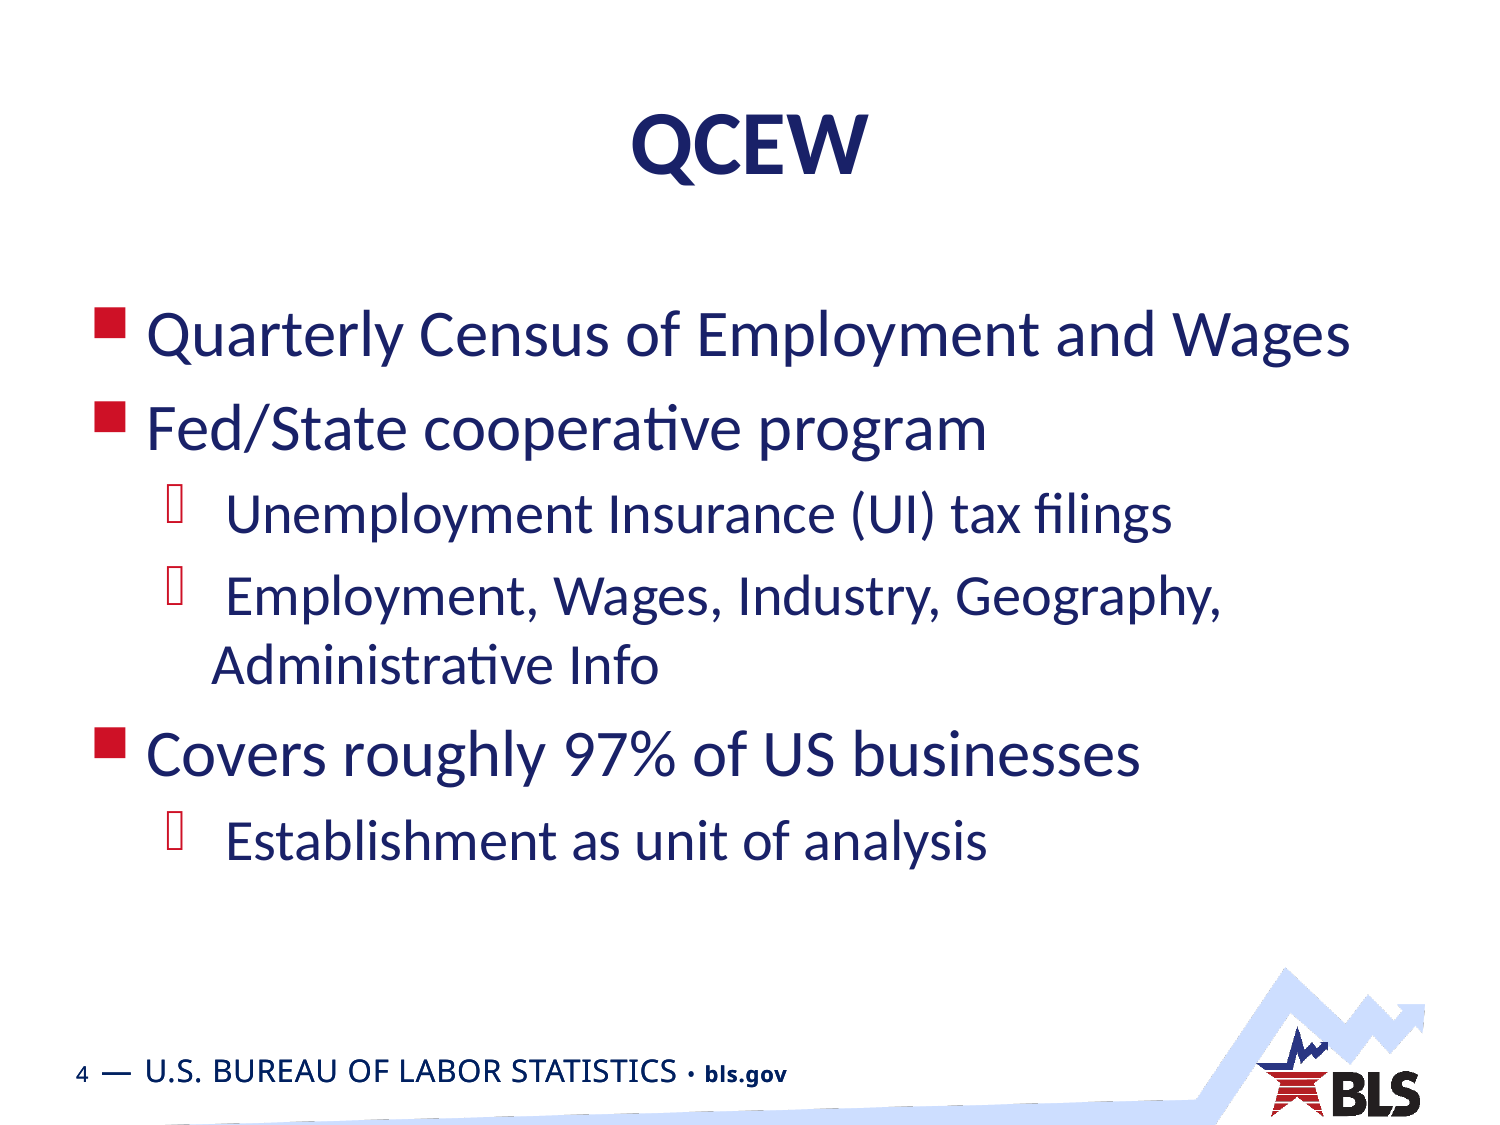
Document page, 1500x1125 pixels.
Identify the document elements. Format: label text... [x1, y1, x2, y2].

picture [40, 967, 1425, 1125]
title QCEW [74, 74, 1426, 208]
list Quarterly Census of Employment and Wages Fed/State cooperative program Unemployment Insurance (UI) tax filings Employment, Wages, Industry, Geography, Administrative Info Covers roughly 97% of US businesses Establishment as unit of analysis [74, 282, 1426, 938]
